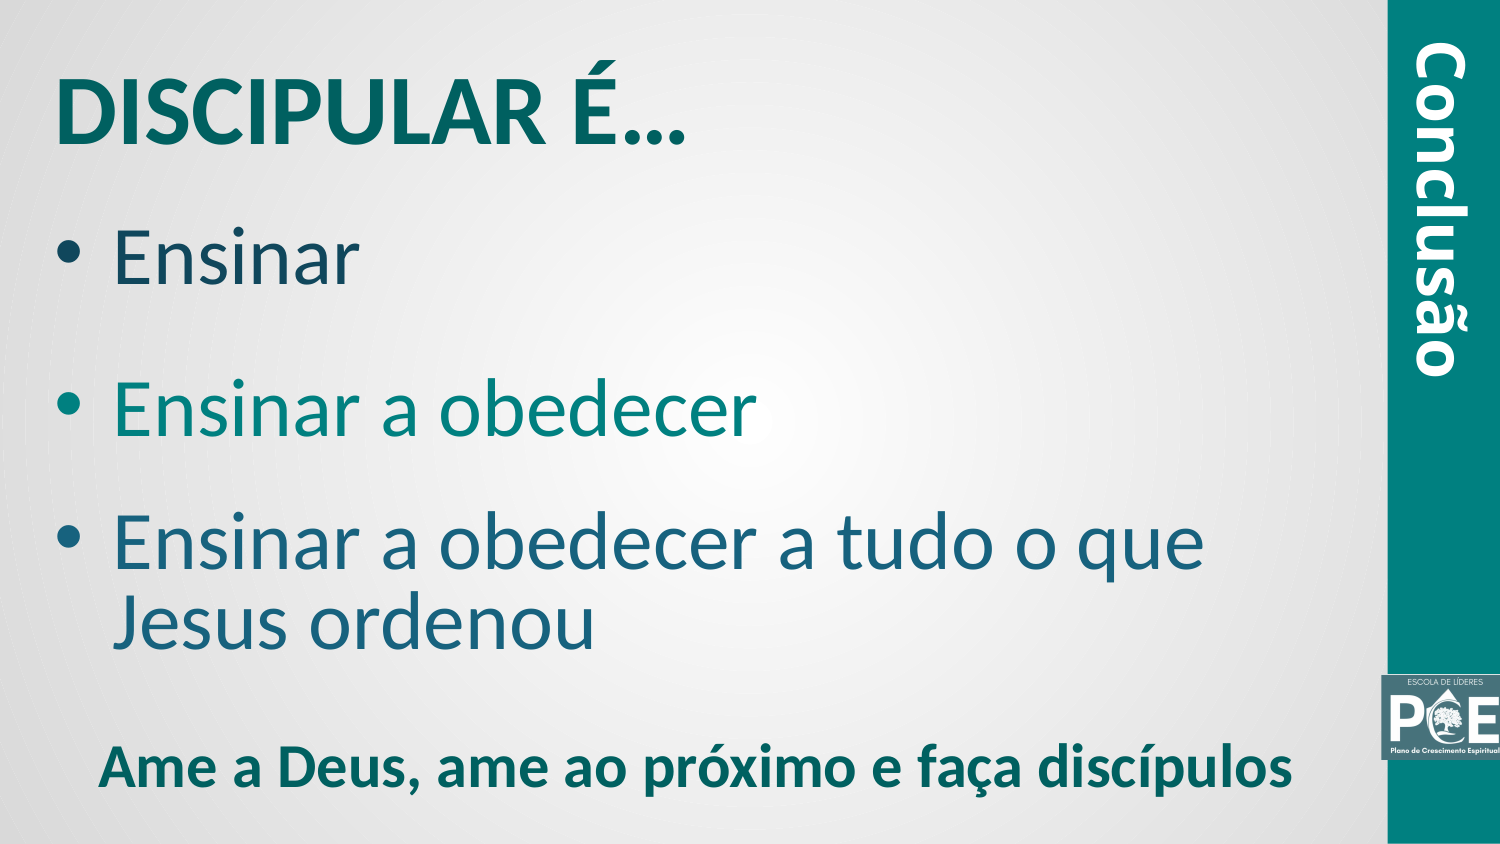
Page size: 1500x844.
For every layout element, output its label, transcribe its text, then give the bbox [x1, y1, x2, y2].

text_box Ame a Deus, ame ao próximo e faça discípulos [71, 717, 1322, 808]
picture [1381, 674, 1500, 760]
text_box Ensinar a obedecer [46, 345, 1362, 461]
text_box DISCIPULAR É… [46, 36, 721, 172]
text_box Conclusão [1397, 32, 1492, 388]
text_box Ensinar [46, 193, 1362, 309]
text_box Ensinar a obedecer a tudo o que Jesus ordenou [46, 498, 1362, 673]
